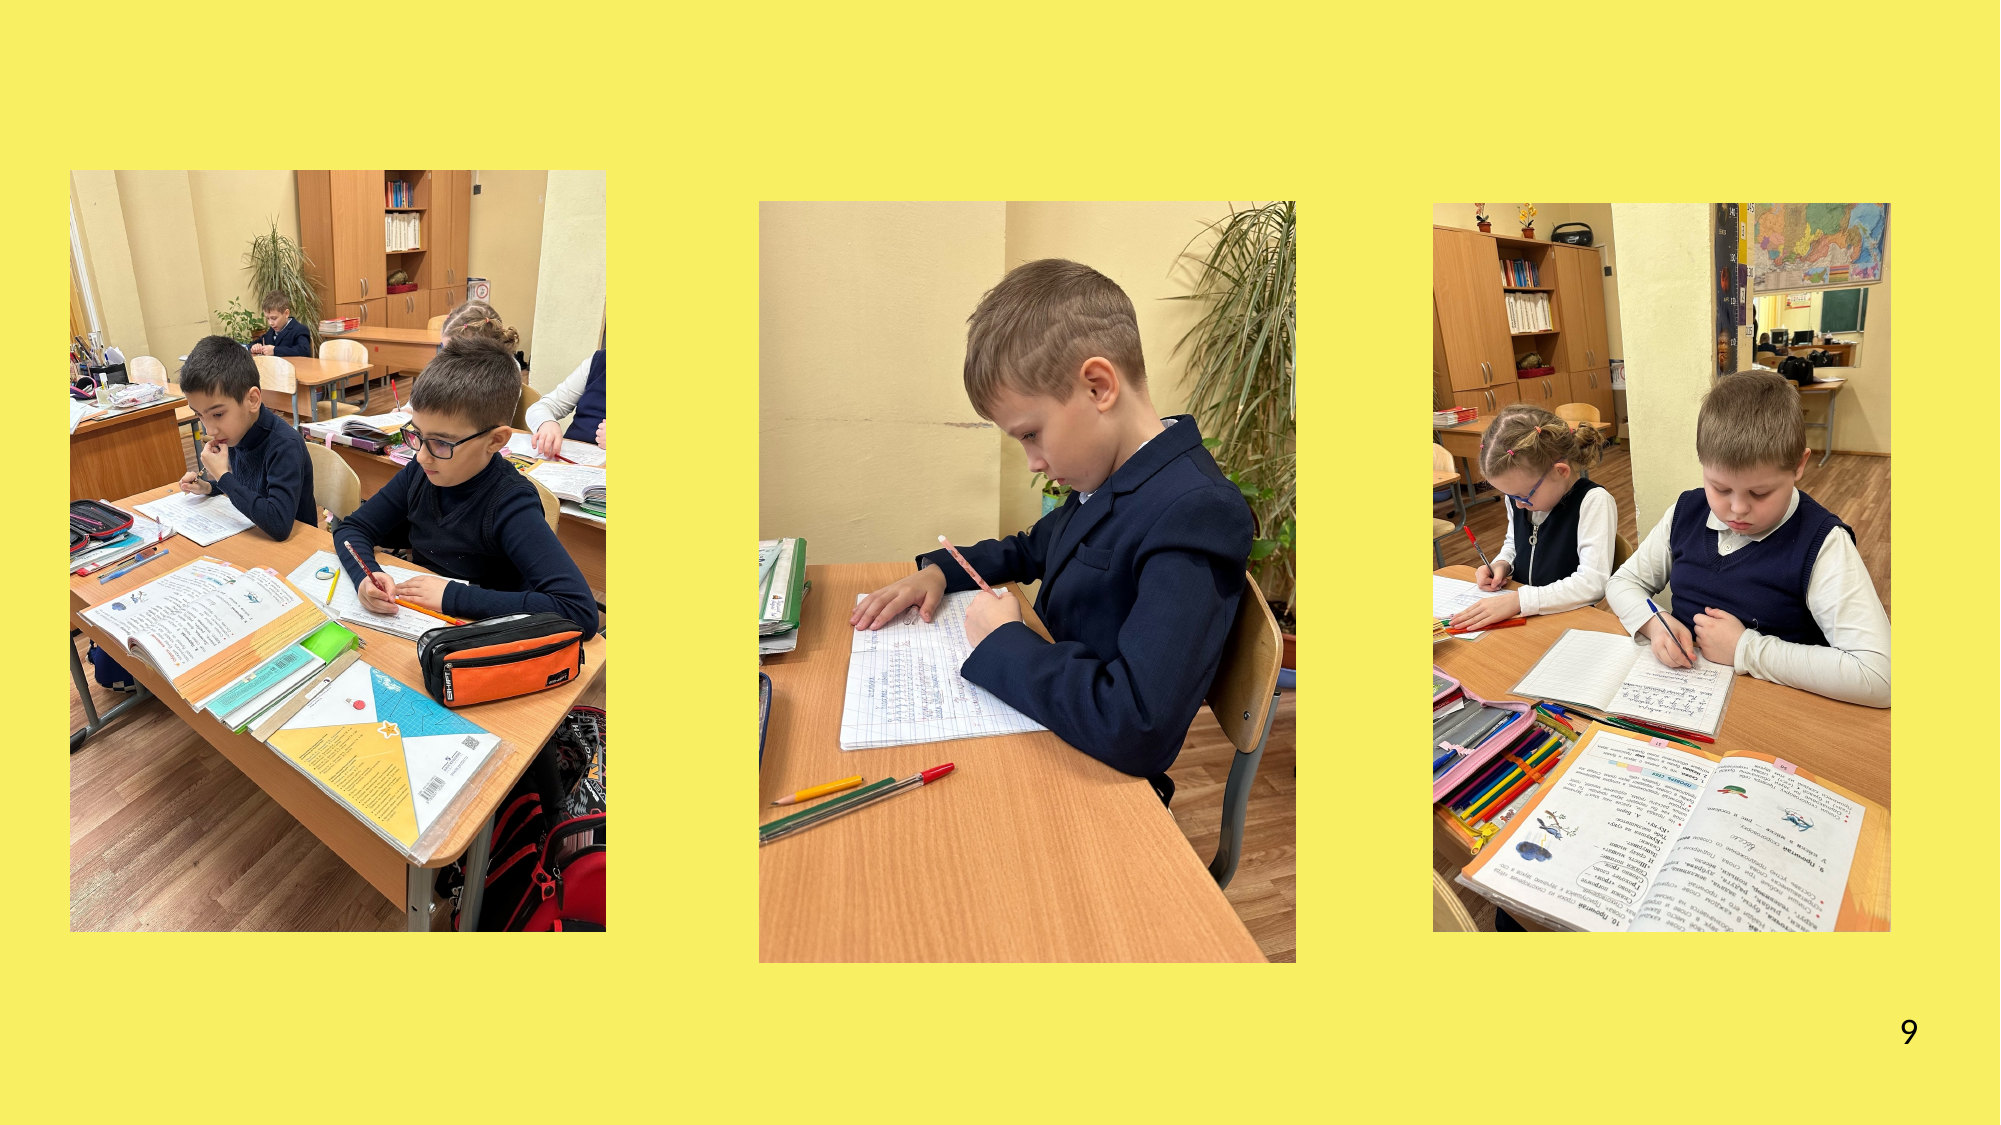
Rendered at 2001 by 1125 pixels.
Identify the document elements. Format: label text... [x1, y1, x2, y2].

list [70, 170, 606, 932]
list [759, 201, 1296, 963]
text_box 9 [1850, 999, 1968, 1060]
picture [1433, 203, 1891, 932]
